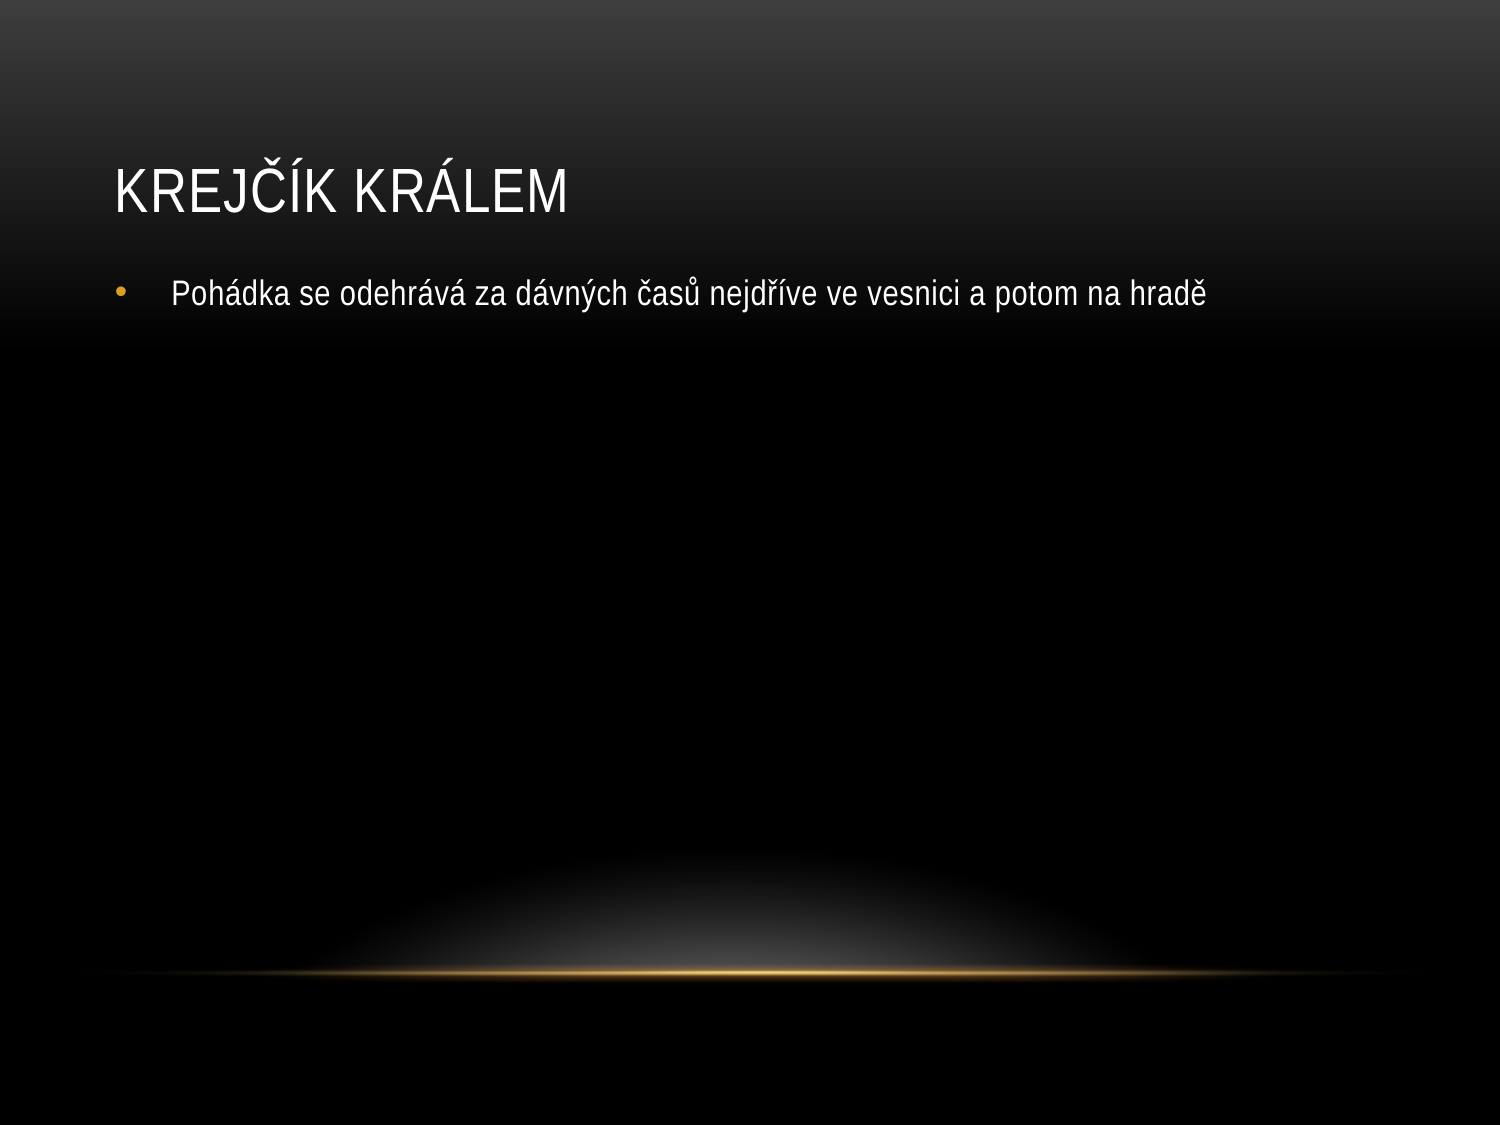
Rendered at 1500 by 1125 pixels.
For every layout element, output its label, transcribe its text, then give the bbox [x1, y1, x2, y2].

title Krejčík králem [99, 45, 1400, 233]
picture [0, 0, 1500, 1125]
list Pohádka se odehrává za dávných časů nejdříve ve vesnici a potom na hradě [99, 262, 1400, 938]
